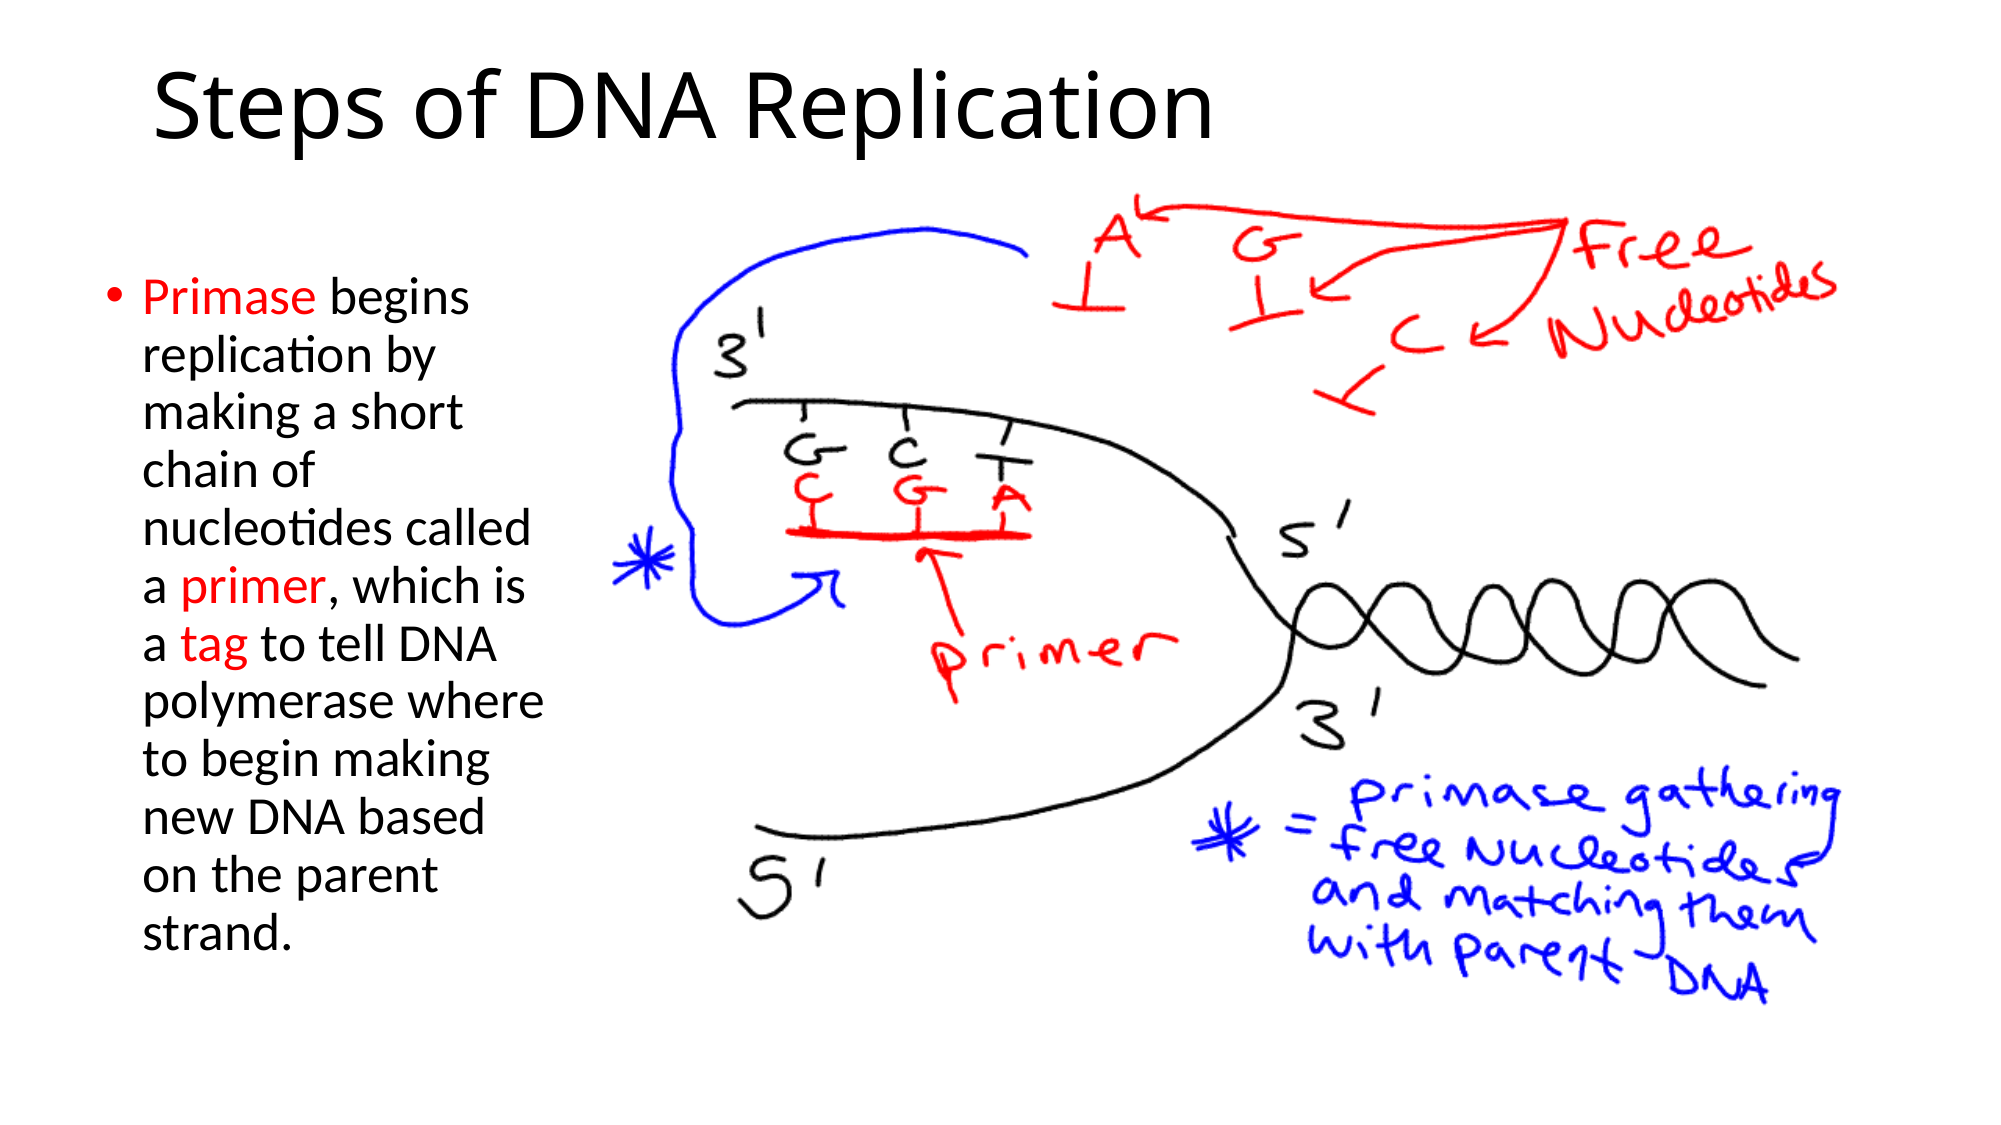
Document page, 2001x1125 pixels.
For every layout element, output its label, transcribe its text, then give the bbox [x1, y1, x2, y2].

list Primase begins replication by making a short chain of nucleotides called a primer, which is a tag to tell DNA polymerase where to begin making new DNA based on the parent strand. [90, 260, 566, 975]
picture [612, 187, 1846, 1018]
title Steps of DNA Replication [137, 0, 1863, 218]
